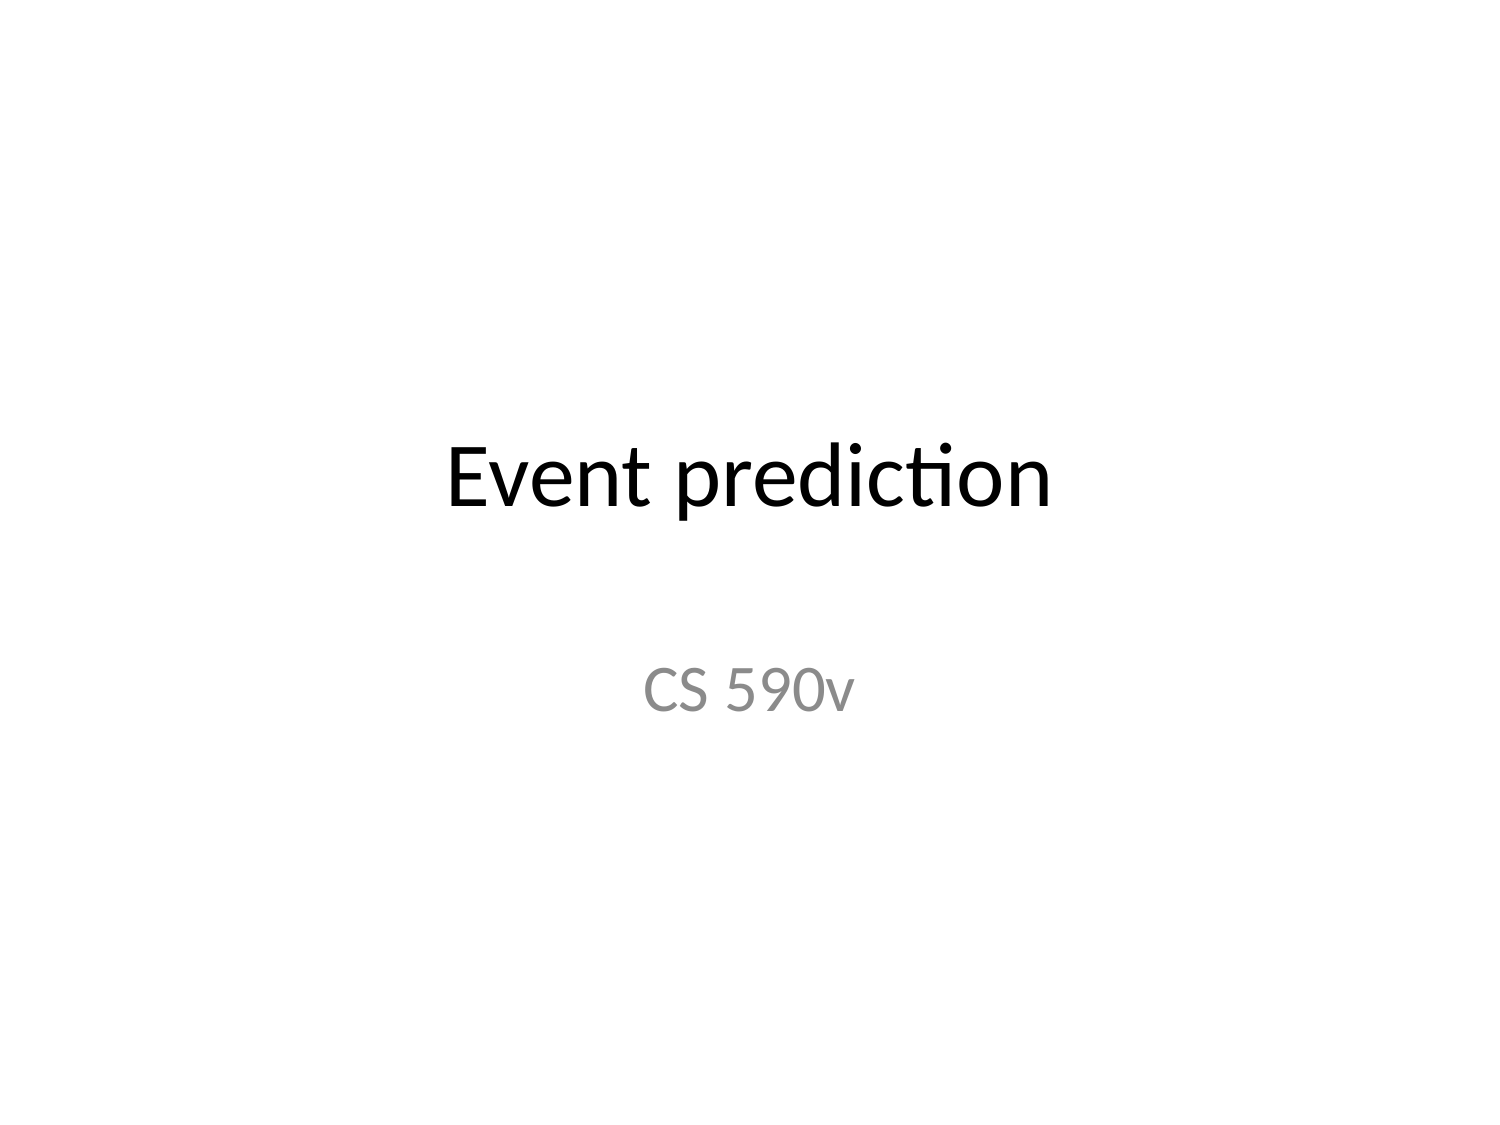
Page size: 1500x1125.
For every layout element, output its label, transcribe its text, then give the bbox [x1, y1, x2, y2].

subtitle CS 590v [225, 637, 1275, 925]
title Event prediction [112, 349, 1388, 591]
